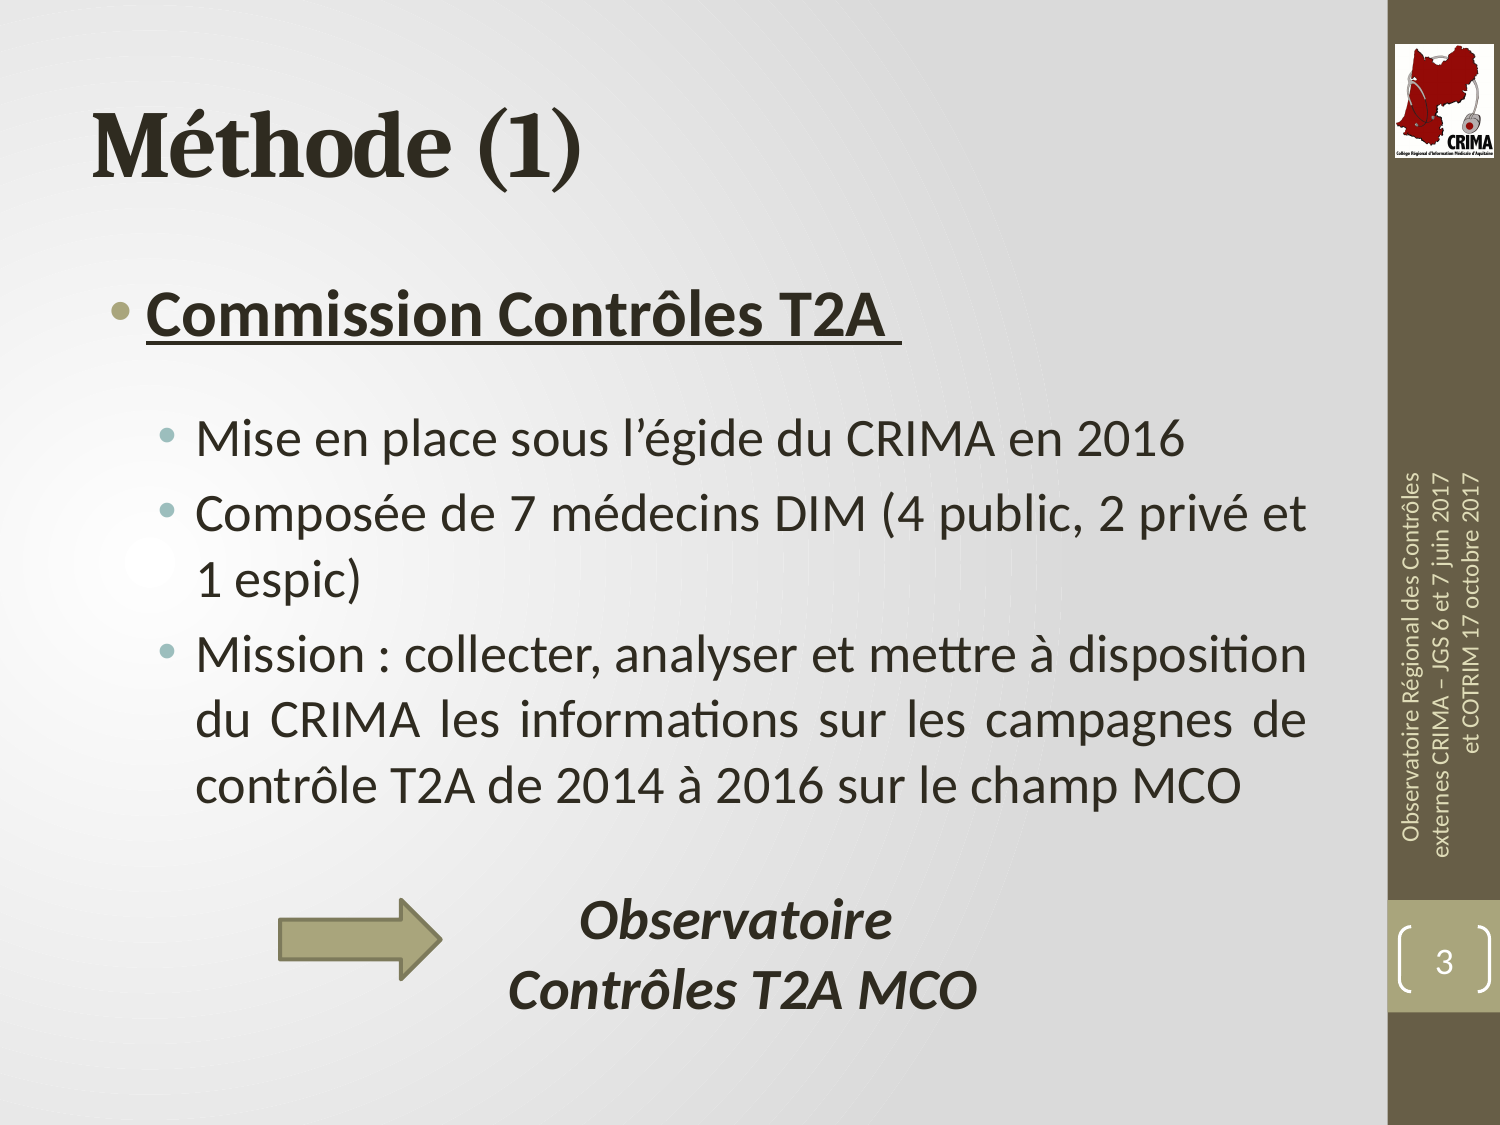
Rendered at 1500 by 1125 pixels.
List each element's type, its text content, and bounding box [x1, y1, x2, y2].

footer Observatoire Régional des Contrôles externes CRIMA – JGS 6 et 7 juin 2017 et COTRIM 17 octobre 2017 [1408, 457, 1469, 889]
title Méthode (1) [75, 45, 1325, 233]
list Commission Contrôles T2A Mise en place sous l’égide du CRIMA en 2016 Composée de 7 médecins DIM (4 public, 2 privé et 1 espic) Mission : collecter, analyser et mettre à disposition du CRIMA les informations sur les campagnes de contrôle T2A de 2014 à 2016 sur le champ MCO [75, 262, 1325, 1050]
text_box Observatoire Contrôles T2A MCO [457, 873, 1029, 1029]
slide_number 3 [1397, 925, 1492, 994]
text_box [278, 897, 443, 982]
picture [1395, 44, 1494, 158]
